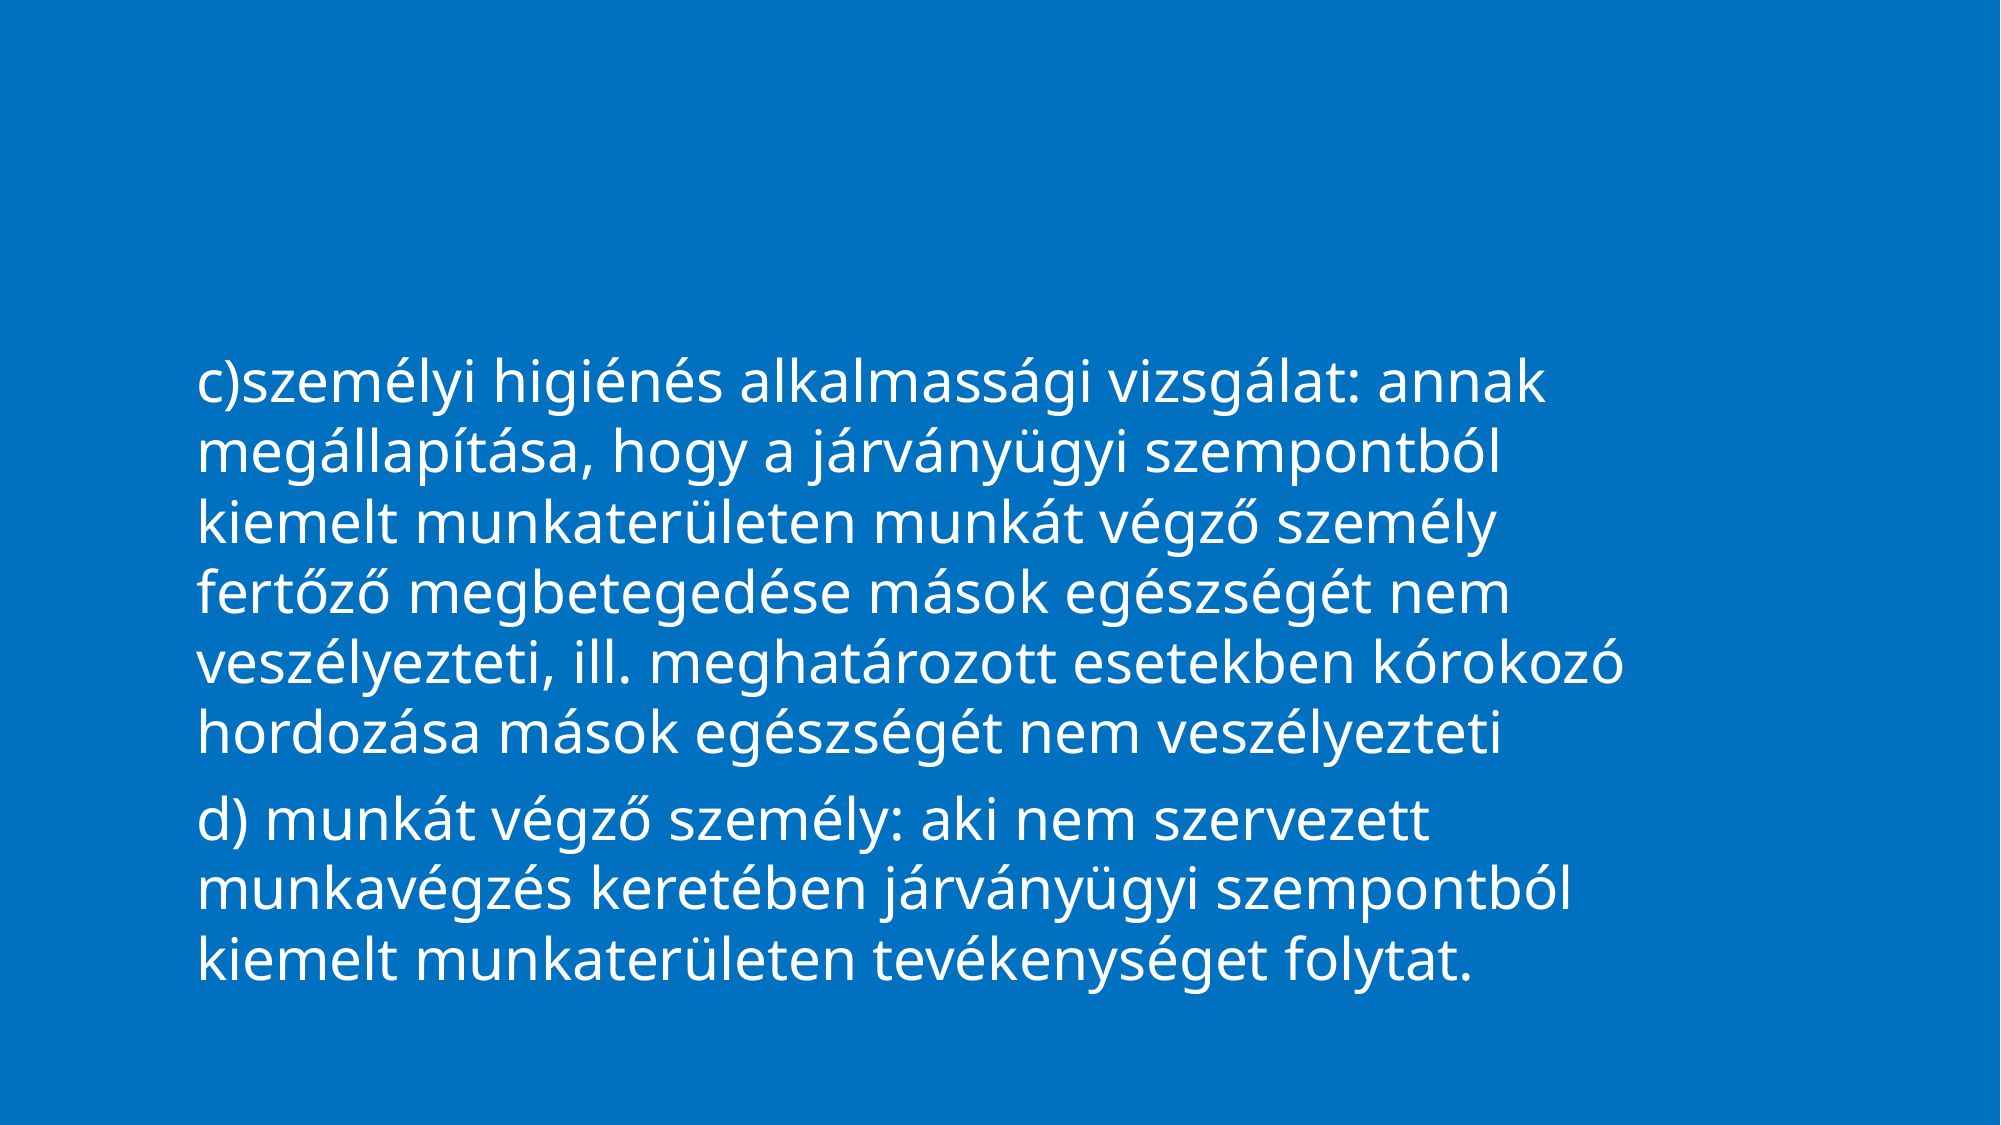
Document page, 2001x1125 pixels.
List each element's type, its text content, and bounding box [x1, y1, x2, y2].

list c)személyi higiénés alkalmassági vizsgálat: annak megállapítása, hogy a járványügyi szempontból kiemelt munkaterületen munkát végző személy fertőző megbetegedése mások egészségét nem veszélyezteti, ill. meghatározott esetekben kórokozó hordozása mások egészségét nem veszélyezteti d) munkát végző személy: aki nem szervezett munkavégzés keretében járványügyi szempontból kiemelt munkaterületen tevékenységet folytat. [181, 336, 1649, 1025]
